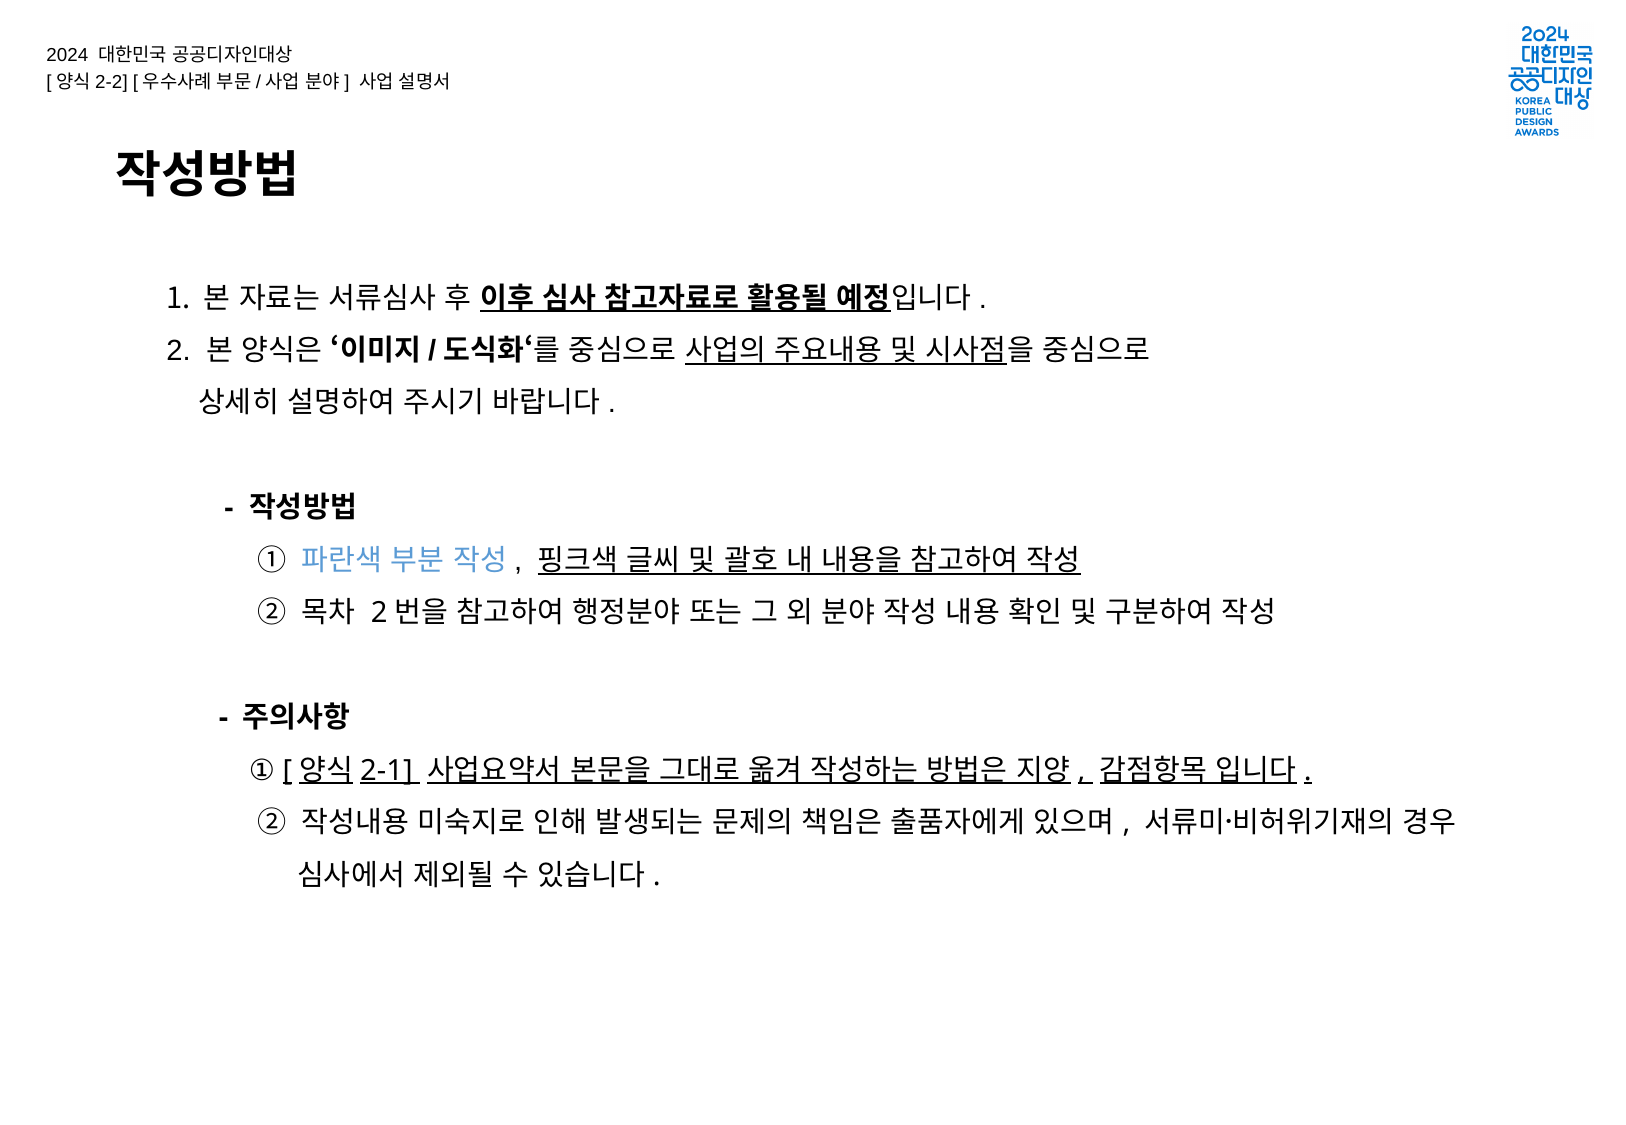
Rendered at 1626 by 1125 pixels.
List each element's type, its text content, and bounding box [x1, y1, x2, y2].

picture [1506, 22, 1594, 139]
text_box 본 자료는 서류심사 후 이후 심사 참고자료로 활용될 예정입니다. 2. 본 양식은 ‘이미지/도식화‘를 중심으로 사업의 주요내용 및 시사점을 중심으로 상세히 설명하여 주시기 바랍니다. - 작성방법 ① 파란색 부분 작성, 핑크색 글씨 및 괄호 내 내용을 참고하여 작성 ② 목차 2번을 참고하여 행정분야 또는 그 외 분야 작성 내용 확인 및 구분하여 작성 - 주의사항 ① [양식2-1] 사업요약서 본문을 그대로 옮겨 작성하는 방법은 지양, 감점항목 입니다. ② 작성내용 미숙지로 인해 발생되는 문제의 책임은 출품자에게 있으며, 서류미비〮허위기재의 경우 심사에서 제외될 수 있습니다. [151, 254, 1473, 899]
text_box 2024 대한민국 공공디자인대상 [양식2-2] [우수사례 부문/사업 분야] 사업 설명서 [31, 30, 500, 100]
text_box 작성방법 [101, 135, 315, 211]
